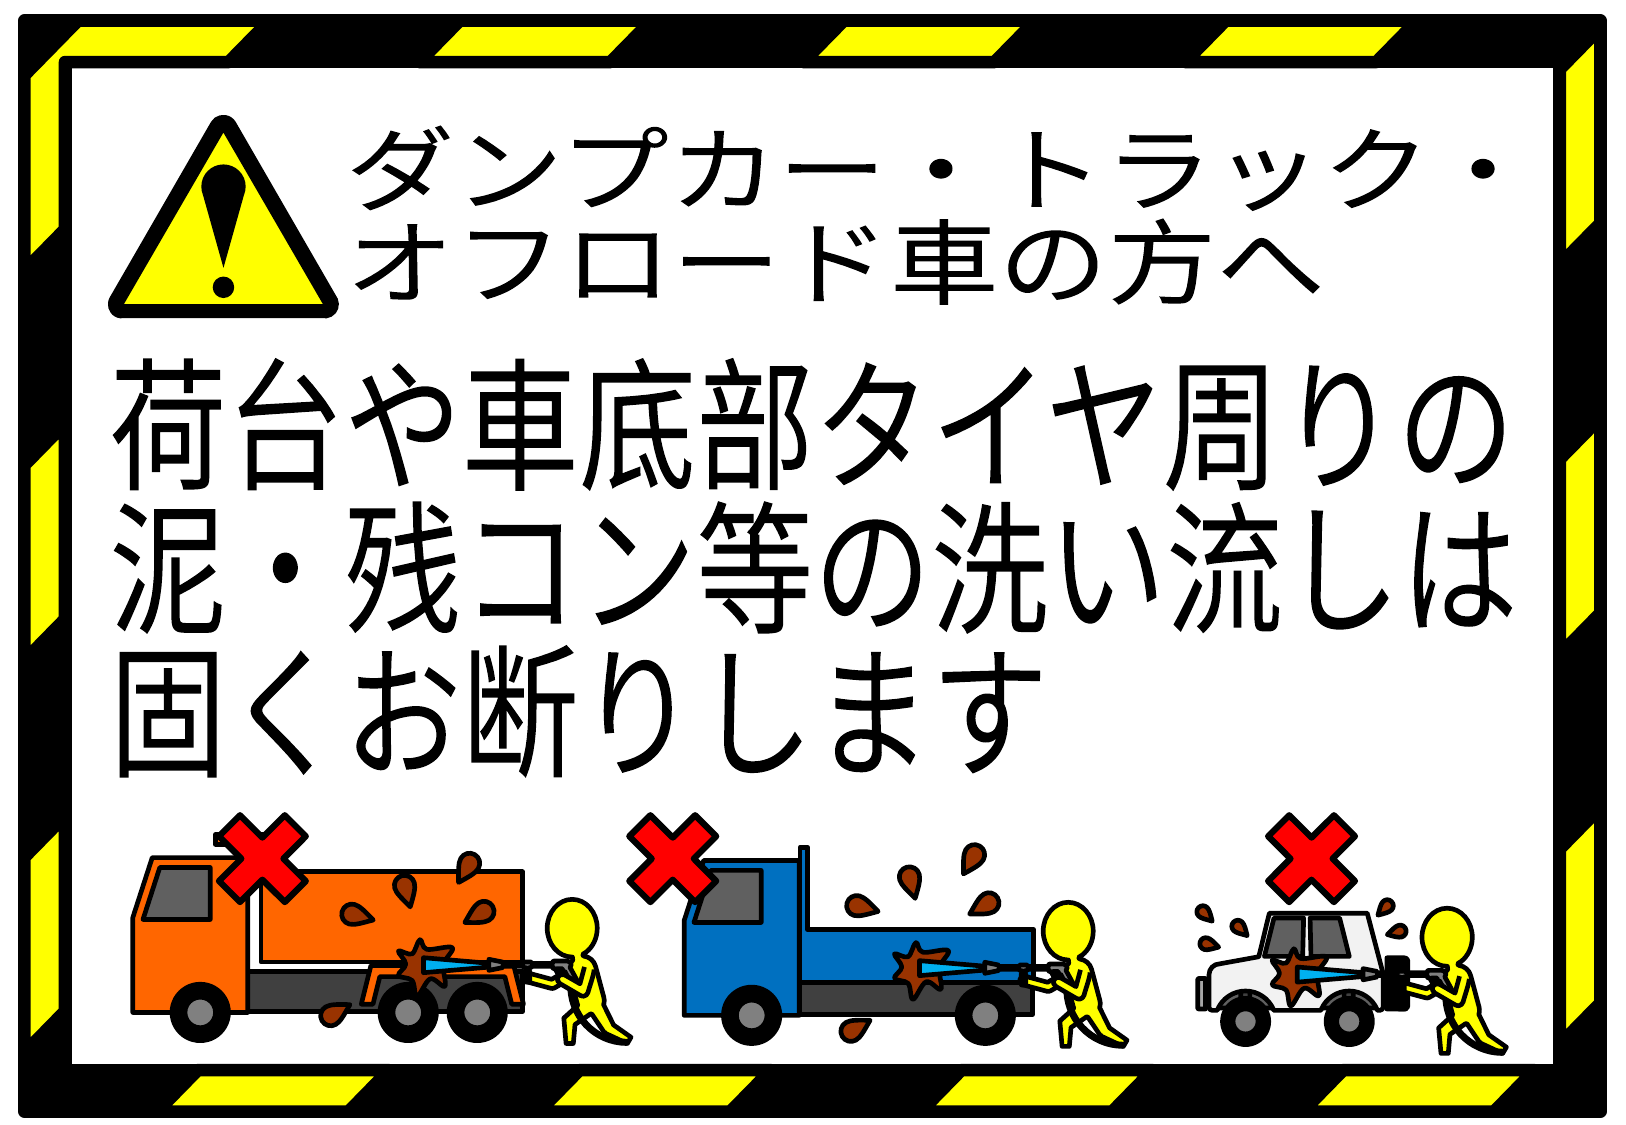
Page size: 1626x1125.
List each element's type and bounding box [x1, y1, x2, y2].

text_box [108, 115, 339, 318]
text_box [24, 20, 1601, 1112]
text_box [132, 814, 1507, 1054]
